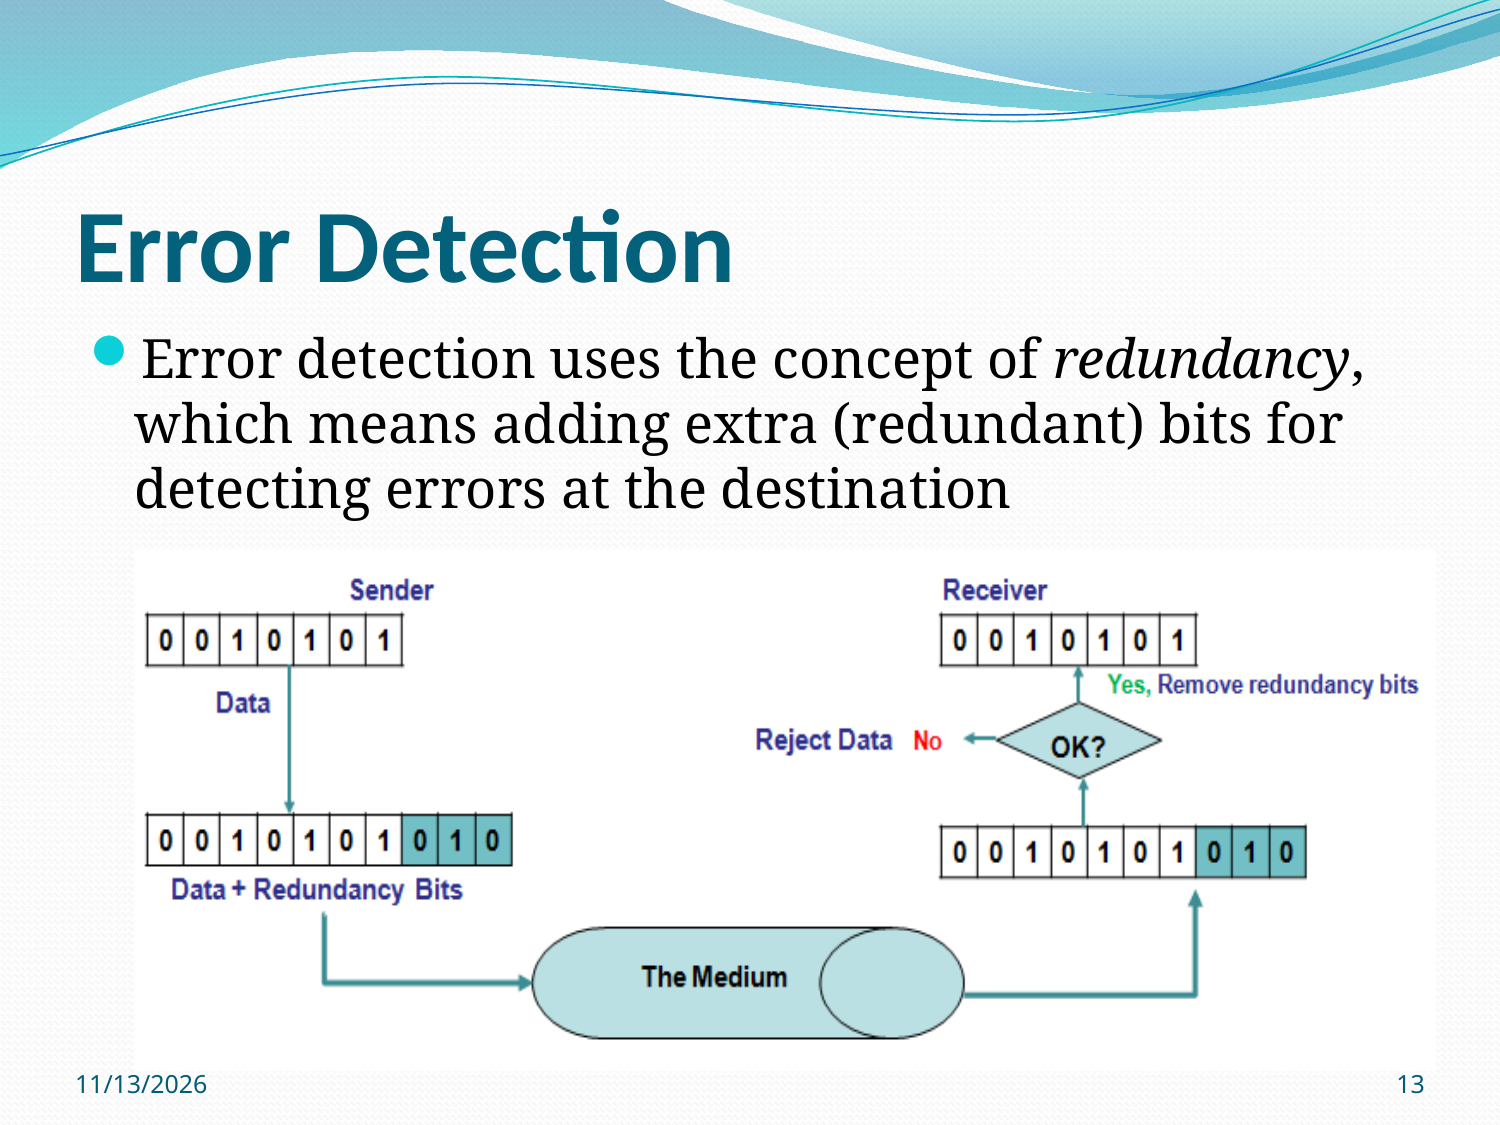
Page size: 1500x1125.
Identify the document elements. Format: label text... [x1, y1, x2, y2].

table_header 0 [128, 551, 135, 1038]
title Error Detection [75, 115, 1425, 303]
list Error detection uses the concept of redundancy, which means adding extra (redundant) bits for detecting errors at the destination [75, 317, 1425, 1038]
table_header 1 [128, 1042, 425, 1082]
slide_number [75, 1042, 425, 1103]
picture [135, 550, 1436, 1071]
slide_number 13 [1299, 1082, 1425, 1103]
